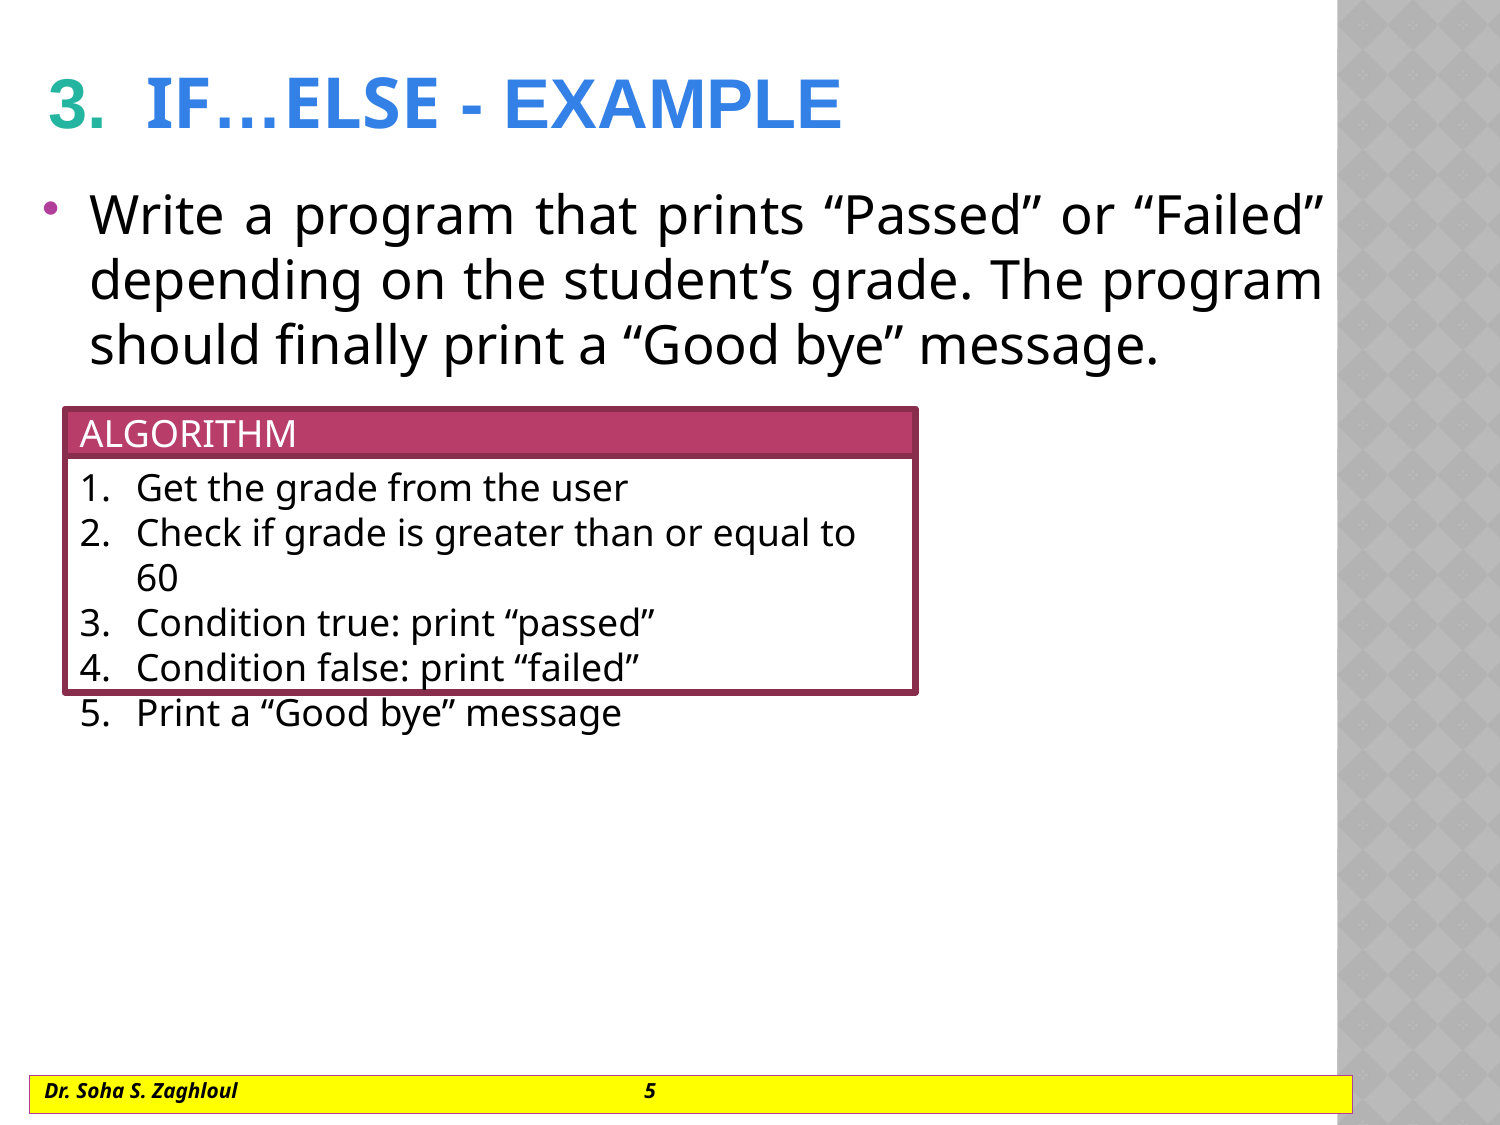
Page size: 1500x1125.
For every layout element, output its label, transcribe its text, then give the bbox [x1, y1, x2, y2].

text_box Dr. Soha S. Zaghloul 5 [29, 1075, 1353, 1114]
title 3. if…else - EXAMPLE [41, 52, 1447, 149]
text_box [64, 408, 916, 693]
list Write a program that prints “Passed” or “Failed” depending on the student’s grade. The program should finally print a “Good bye” message. [29, 172, 1341, 1059]
